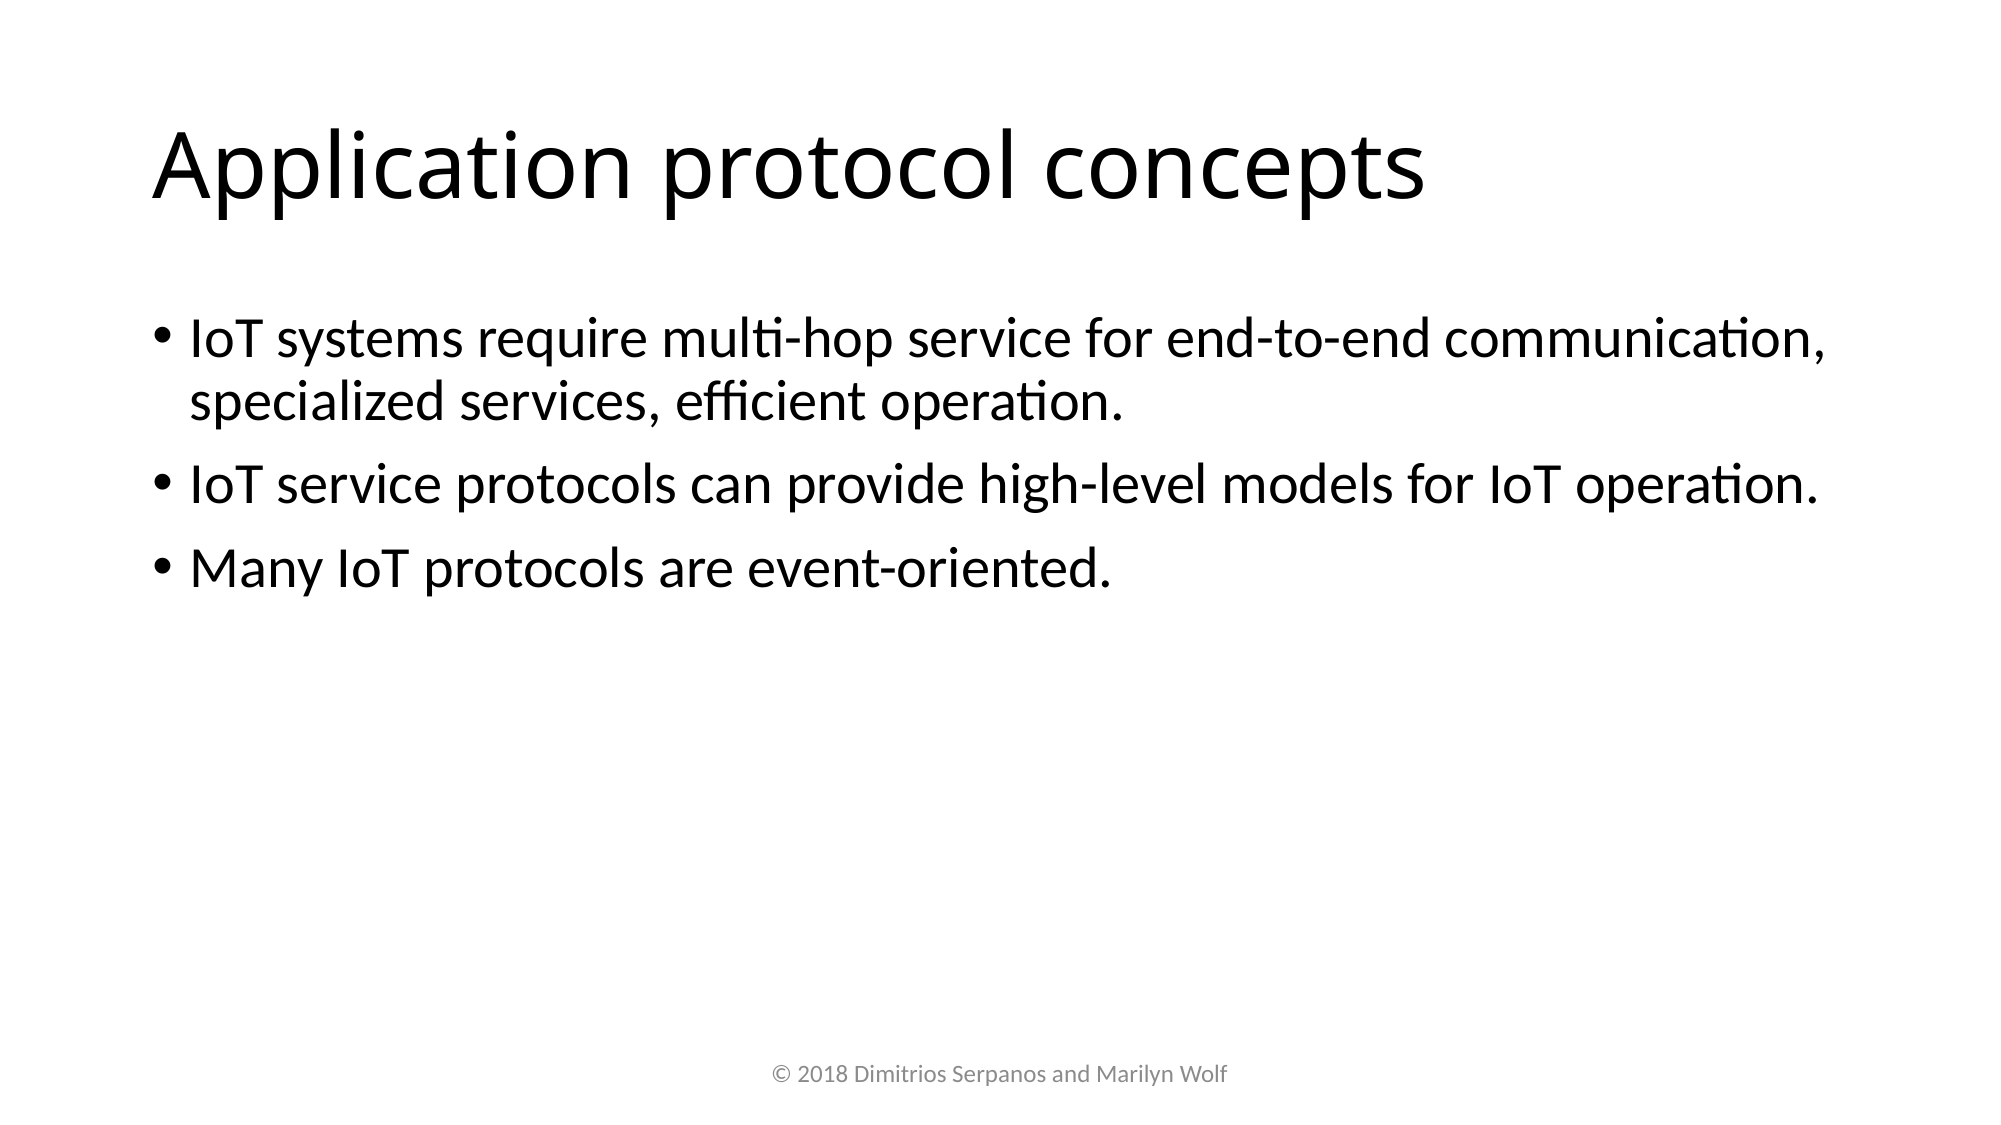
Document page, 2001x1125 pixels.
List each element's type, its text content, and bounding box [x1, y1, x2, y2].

list IoT systems require multi-hop service for end-to-end communication, specialized services, efficient operation. IoT service protocols can provide high-level models for IoT operation. Many IoT protocols are event-oriented. [137, 299, 1863, 1014]
title Application protocol concepts [137, 59, 1863, 278]
footer © 2018 Dimitrios Serpanos and Marilyn Wolf [662, 1042, 1338, 1103]
